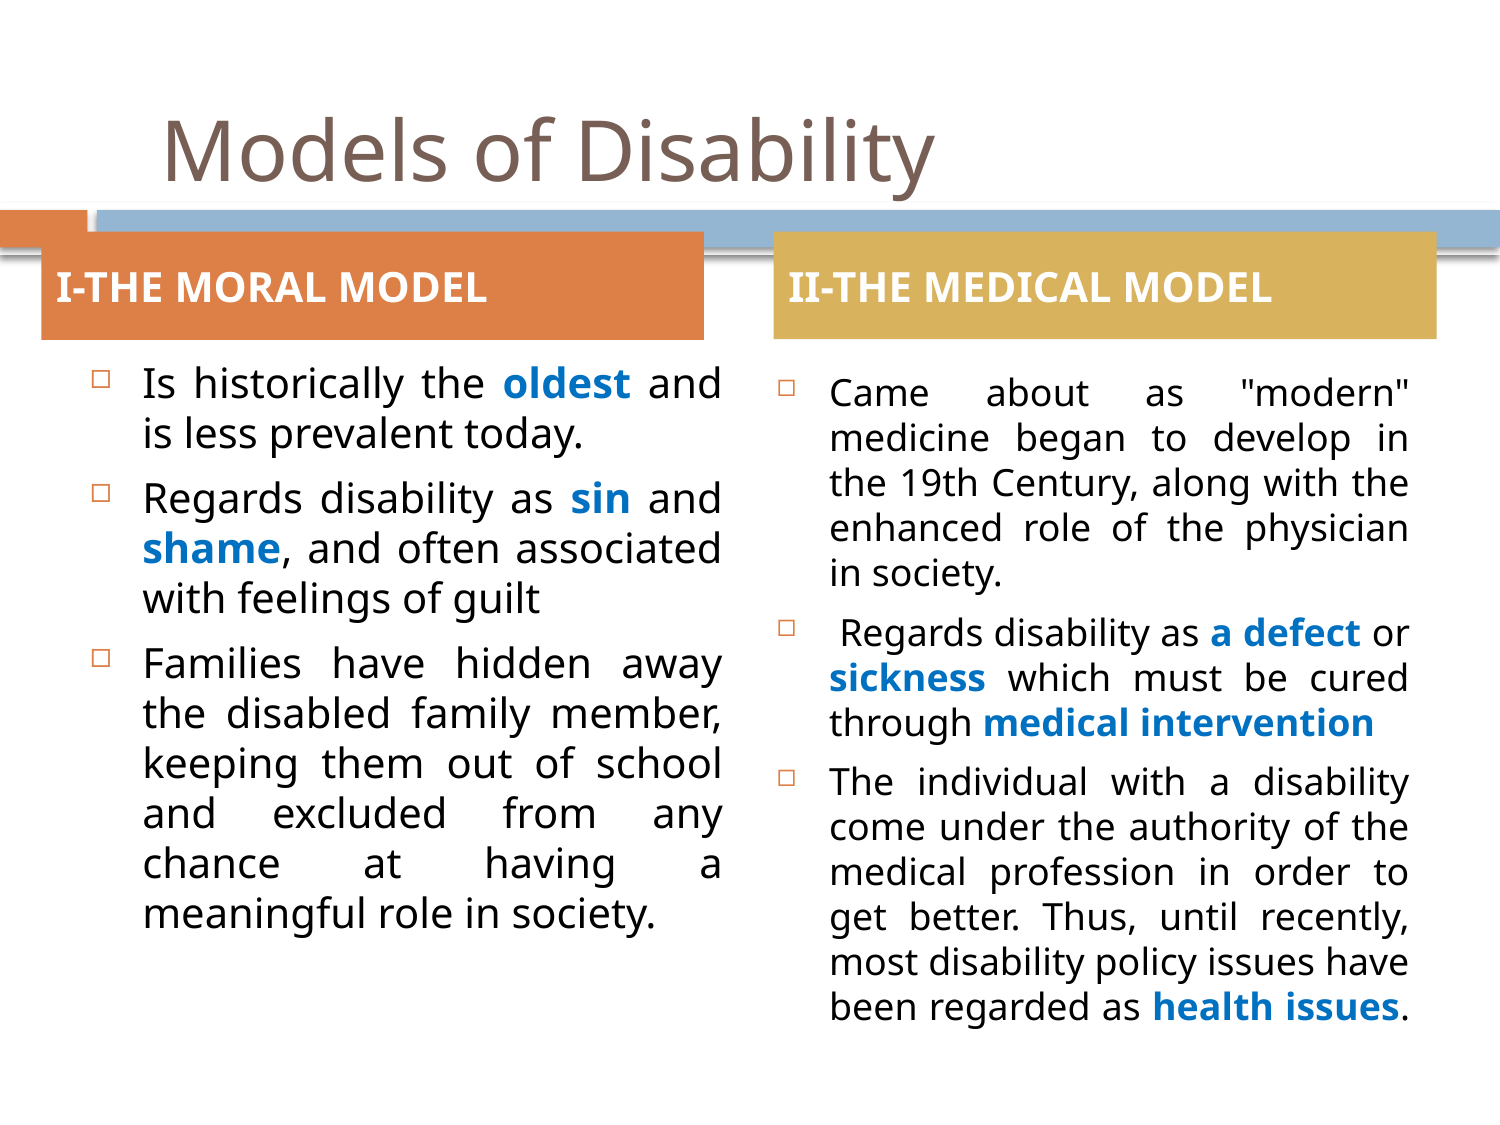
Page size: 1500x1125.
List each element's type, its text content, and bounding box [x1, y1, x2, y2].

list II-THE MEDICAL MODEL [773, 231, 1437, 340]
list Is historically the oldest and is less prevalent today. Regards disability as sin and shame, and often associated with feelings of guilt Families have hidden away the disabled family member, keeping them out of school and excluded from any chance at having a meaningful role in society. [75, 349, 738, 1044]
list Came about as "modern" medicine began to develop in the 19th Century, along with the enhanced role of the physician in society. Regards disability as a defect or sickness which must be cured through medical intervention The individual with a disability come under the authority of the medical profession in order to get better. Thus, until recently, most disability policy issues have been regarded as health issues. [761, 361, 1425, 993]
title Models of Disability [123, 90, 1474, 207]
list I-THE MORAL MODEL [41, 231, 704, 340]
